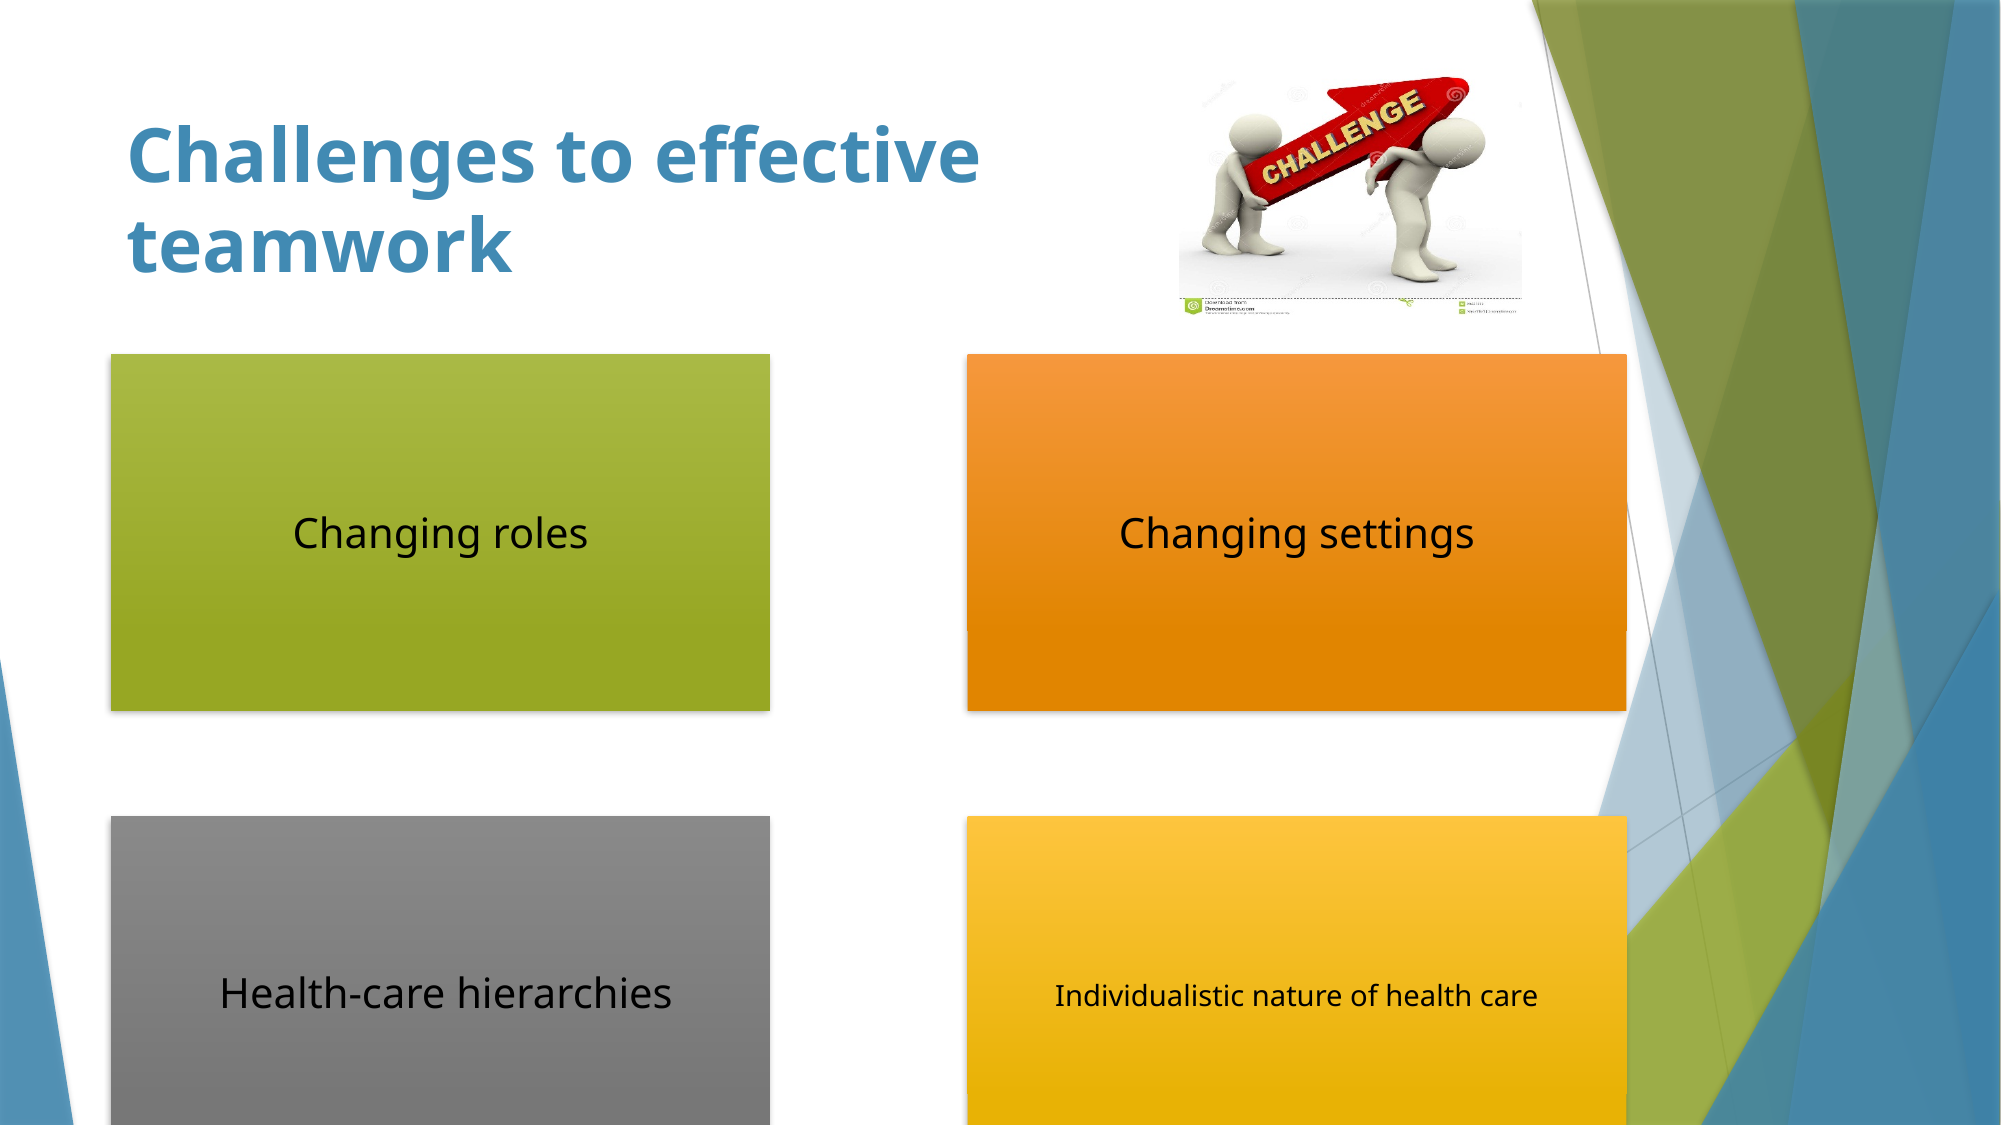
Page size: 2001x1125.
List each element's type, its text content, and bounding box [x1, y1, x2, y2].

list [110, 353, 1627, 1075]
title Challenges to effective teamwork [111, 99, 1174, 317]
picture [1179, 56, 1522, 318]
